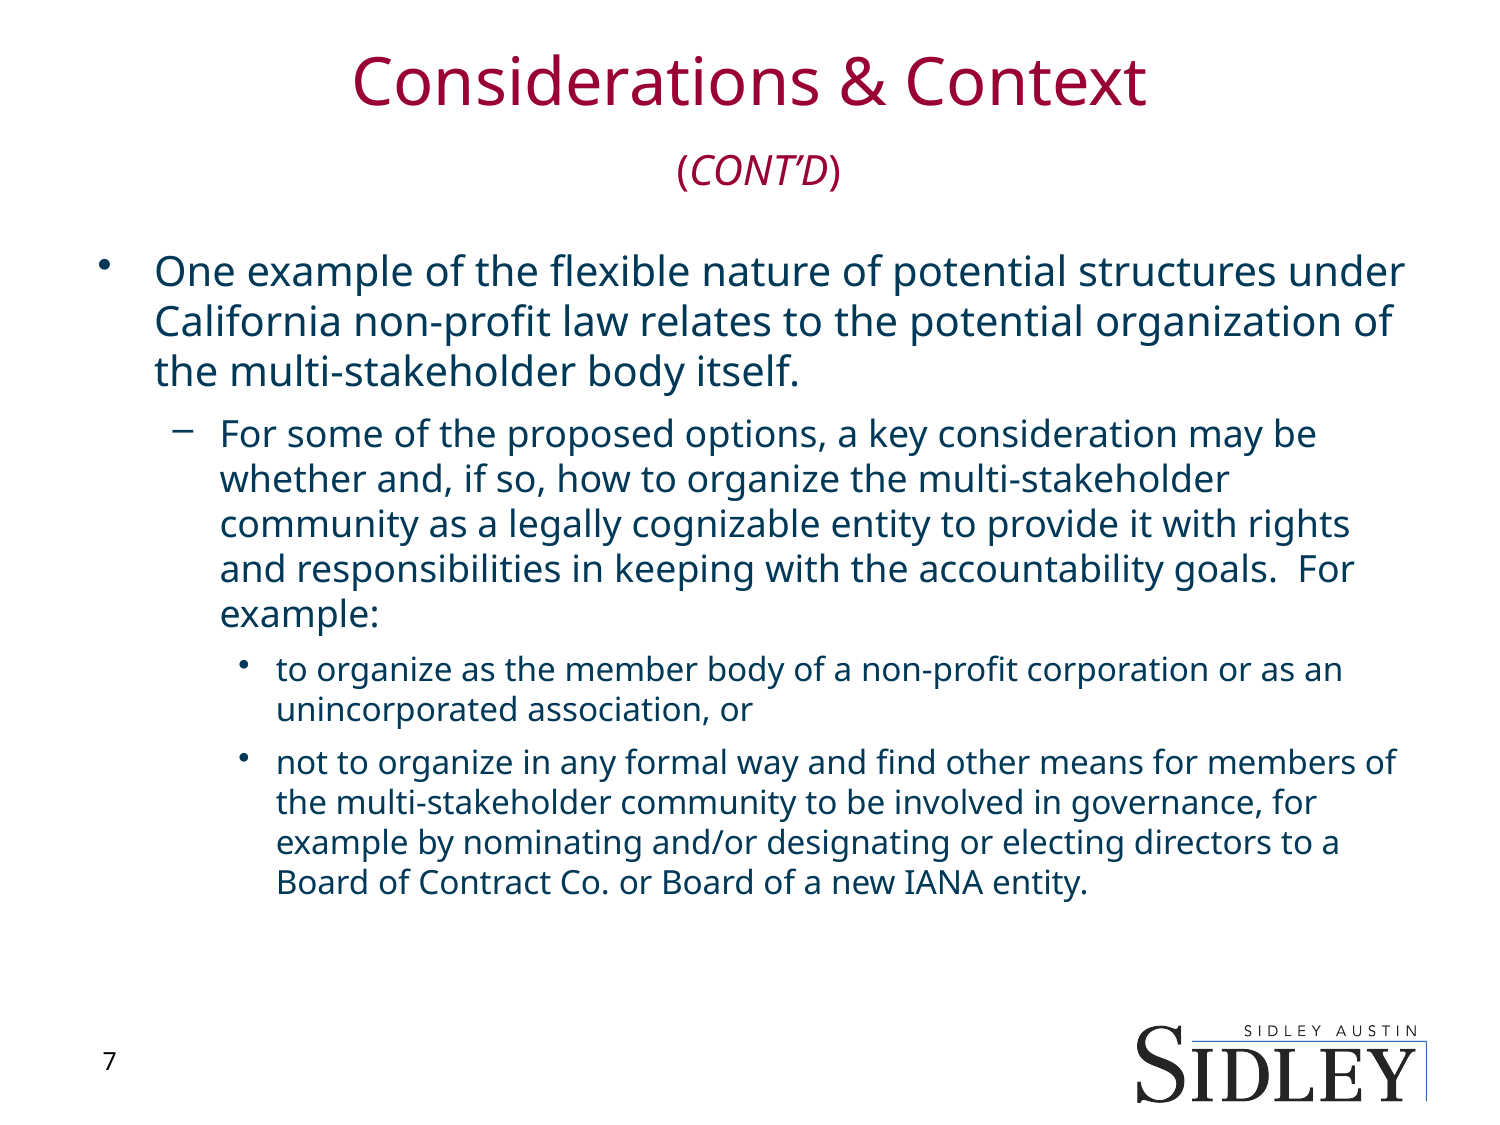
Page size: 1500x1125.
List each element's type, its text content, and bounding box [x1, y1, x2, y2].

title Considerations & Context (CONT’D) [82, 24, 1418, 213]
picture [1137, 1025, 1427, 1103]
list One example of the flexible nature of potential structures under California non-profit law relates to the potential organization of the multi-stakeholder body itself. For some of the proposed options, a key consideration may be whether and, if so, how to organize the multi-stakeholder community as a legally cognizable entity to provide it with rights and responsibilities in keeping with the accountability goals. For example: to organize as the member body of a non-profit corporation or as an unincorporated association, or not to organize in any formal way and find other means for members of the multi-stakeholder community to be involved in governance, for example by nominating and/or designating or electing directors to a Board of Contract Co. or Board of a new IANA entity. [82, 237, 1426, 988]
slide_number 7 [87, 1037, 401, 1098]
